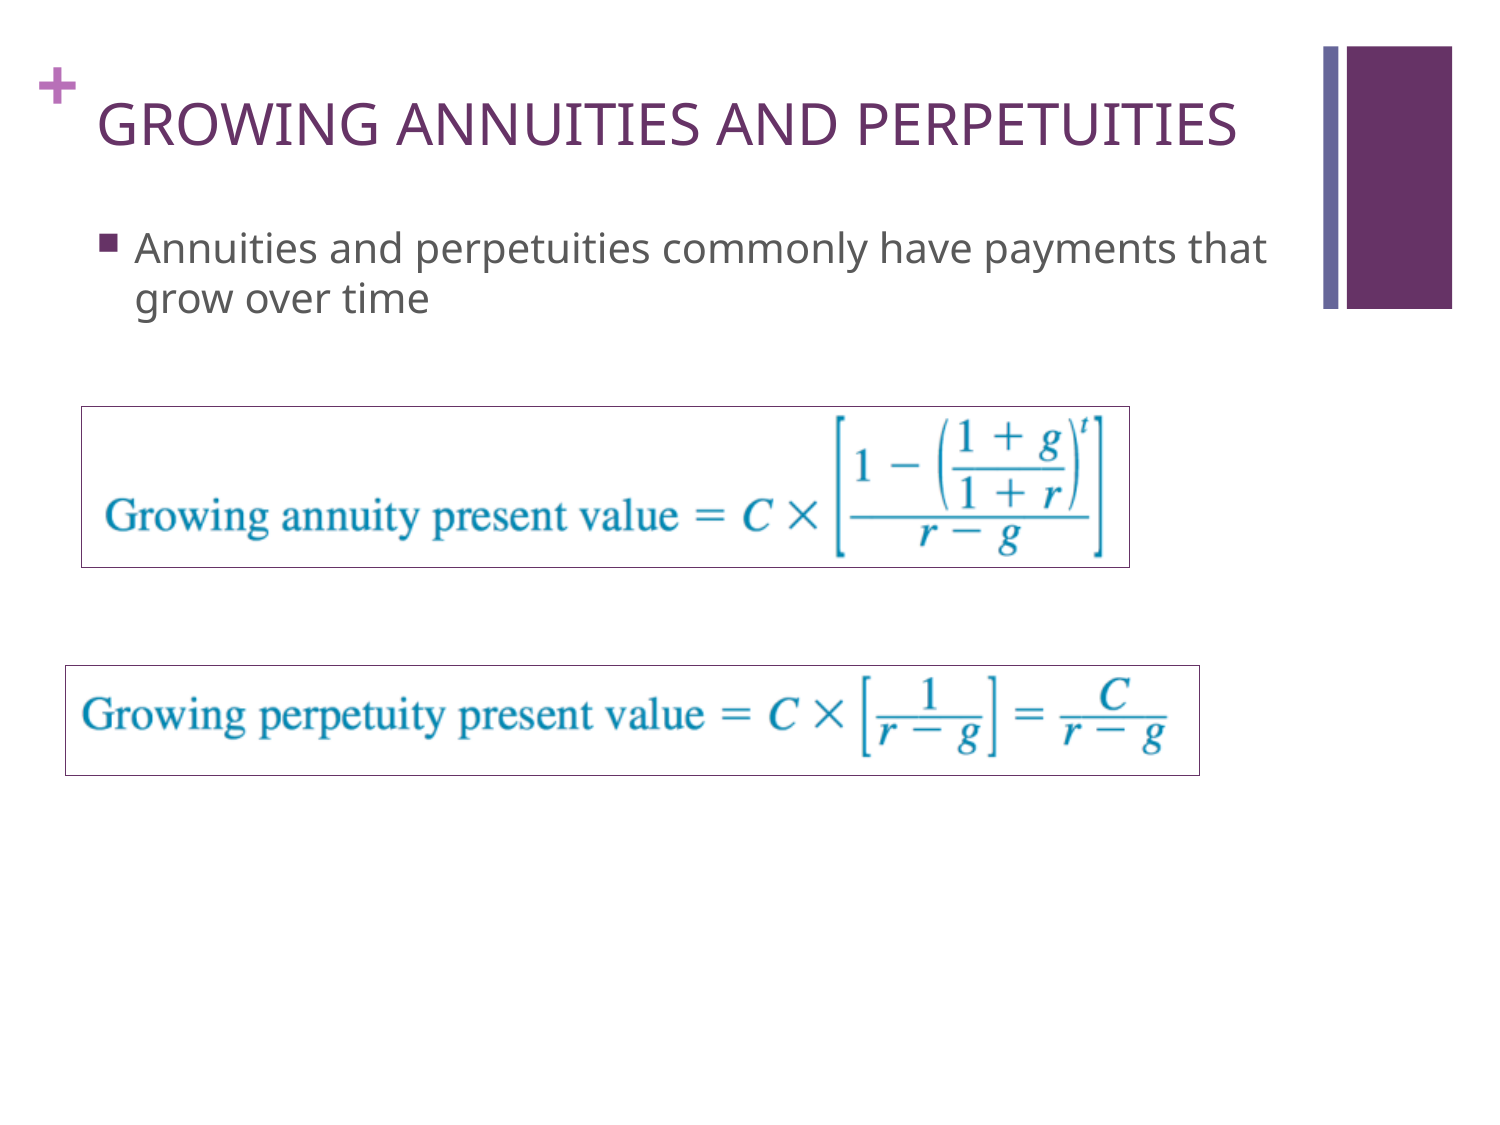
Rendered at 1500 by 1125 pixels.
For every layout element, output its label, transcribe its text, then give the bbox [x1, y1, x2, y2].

title GROWING ANNUITIES AND PERPETUITIES [81, 79, 1322, 214]
picture [65, 664, 1200, 776]
list Annuities and perpetuities commonly have payments that grow over time [81, 214, 1322, 1005]
picture [81, 406, 1131, 568]
